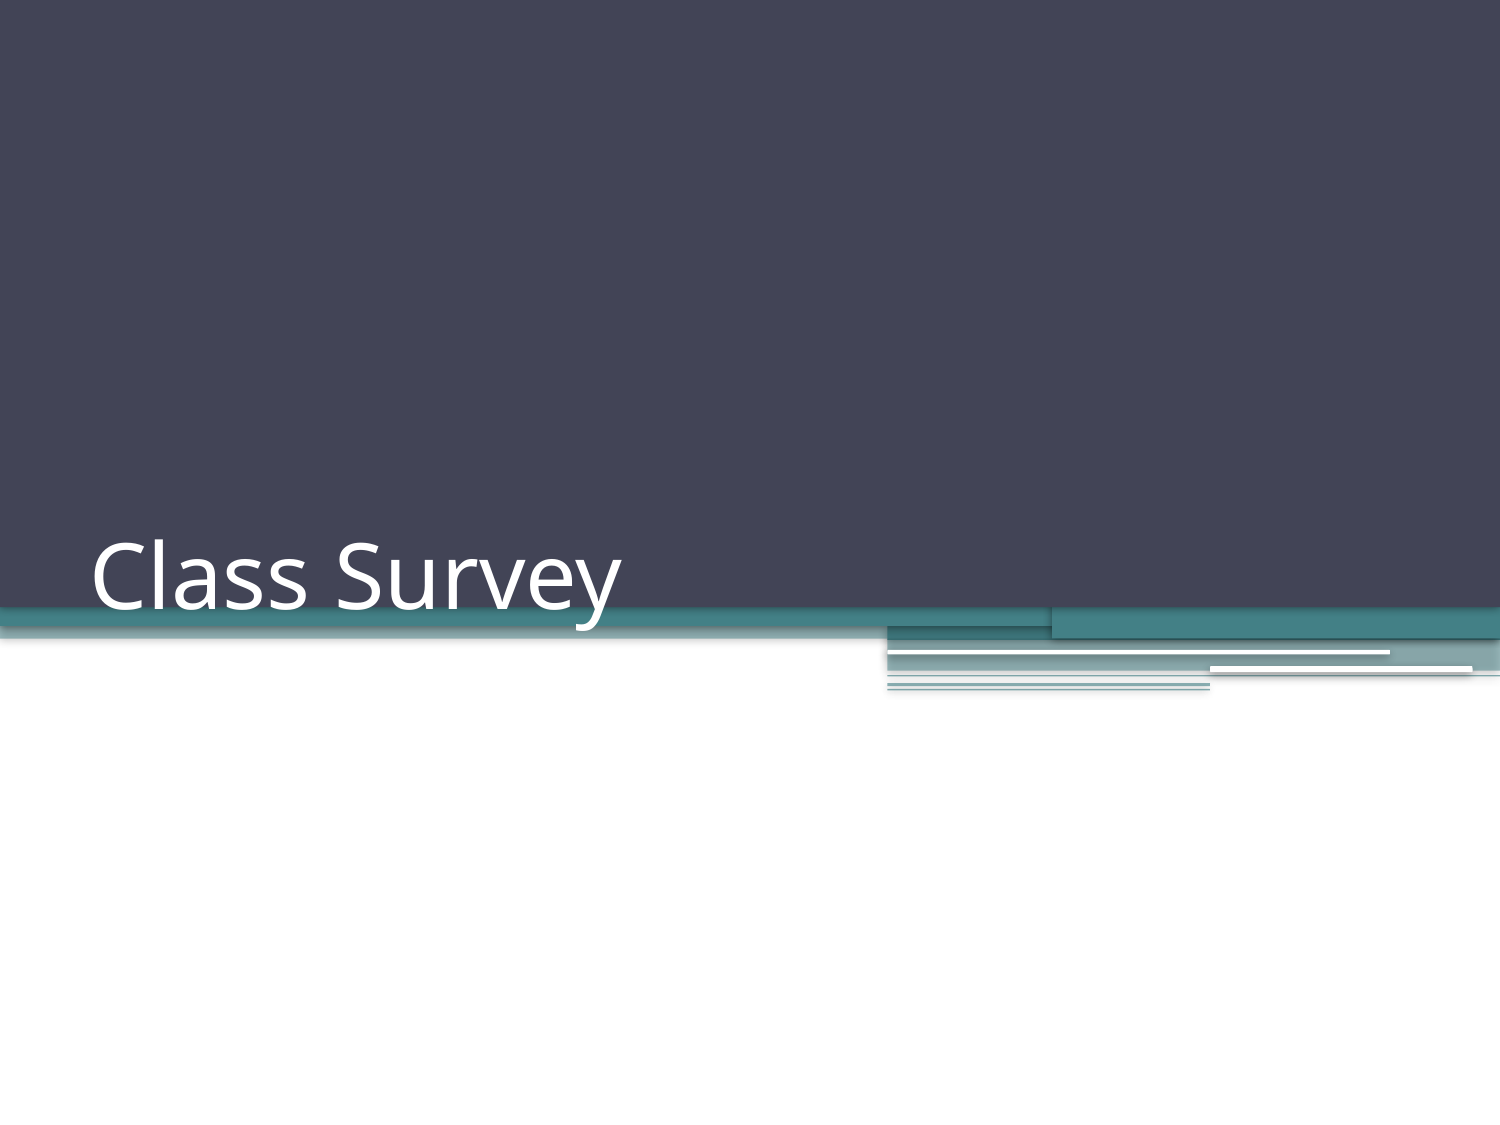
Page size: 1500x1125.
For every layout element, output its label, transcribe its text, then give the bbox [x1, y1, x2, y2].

title Class Survey [75, 394, 1463, 636]
